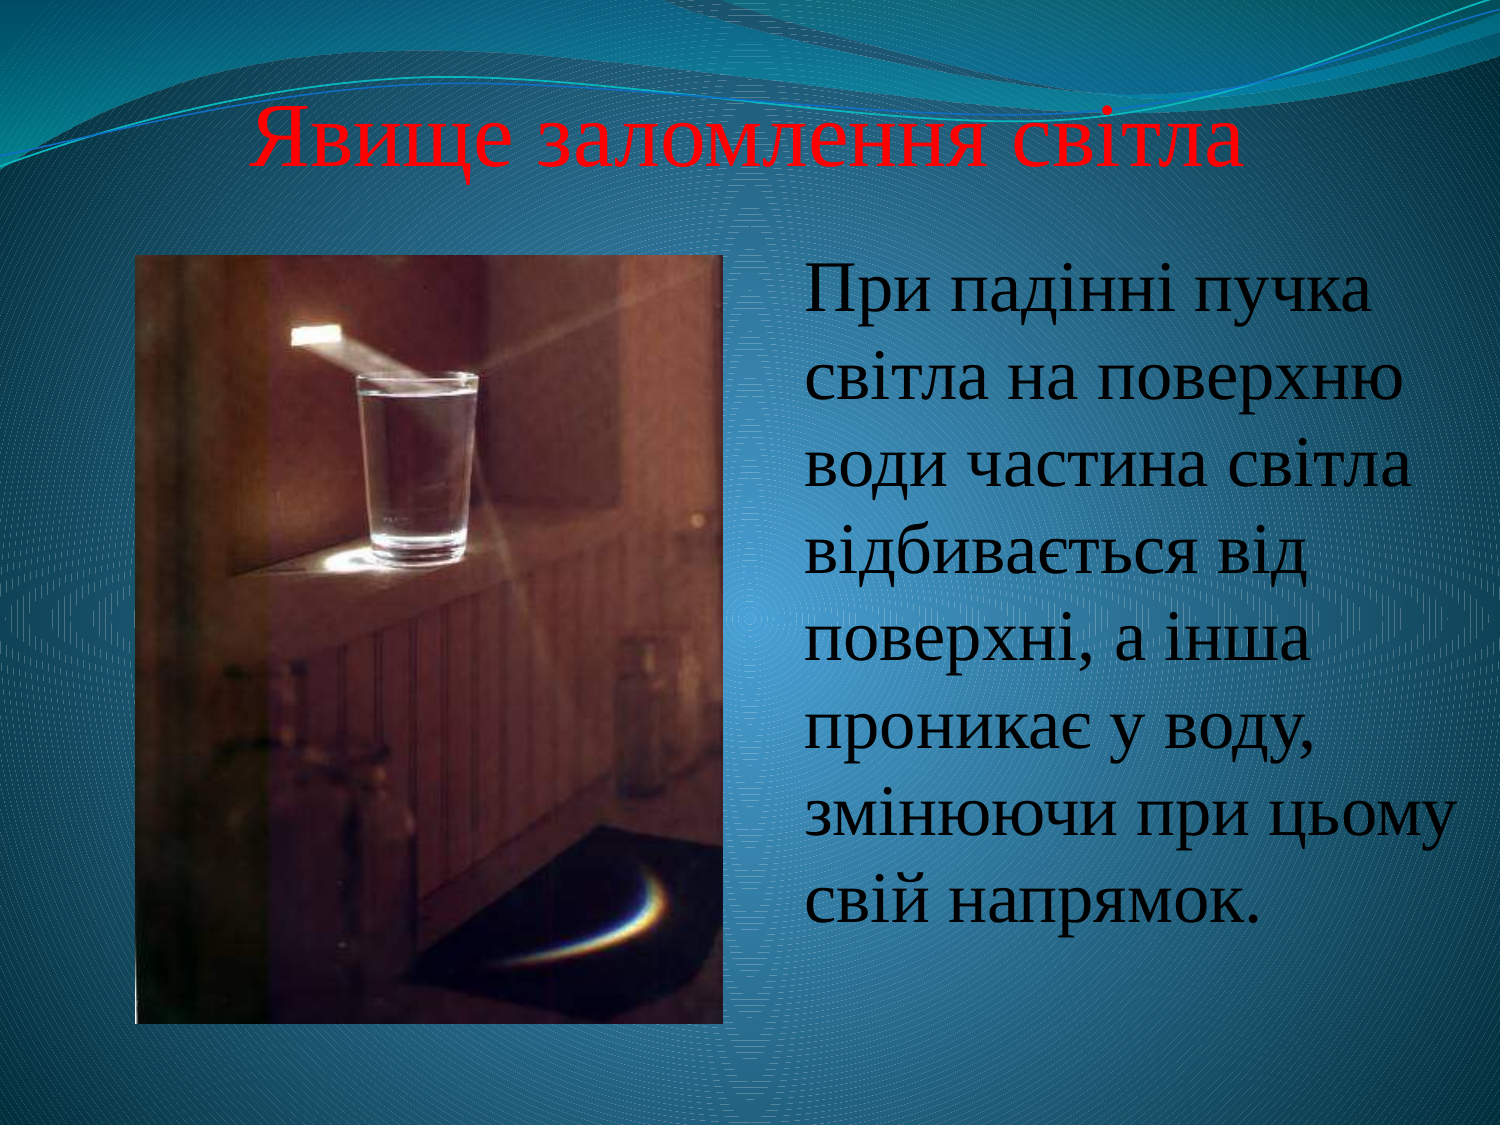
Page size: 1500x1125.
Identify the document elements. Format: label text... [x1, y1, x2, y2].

title Явище заломлення світла [76, 18, 1420, 185]
list При падінні пучка світла на поверхню води частина світла відбивається від поверхні, а інша проникає у воду, змінюючи при цьому свій напрямок. [796, 231, 1471, 1024]
picture [135, 255, 723, 1024]
